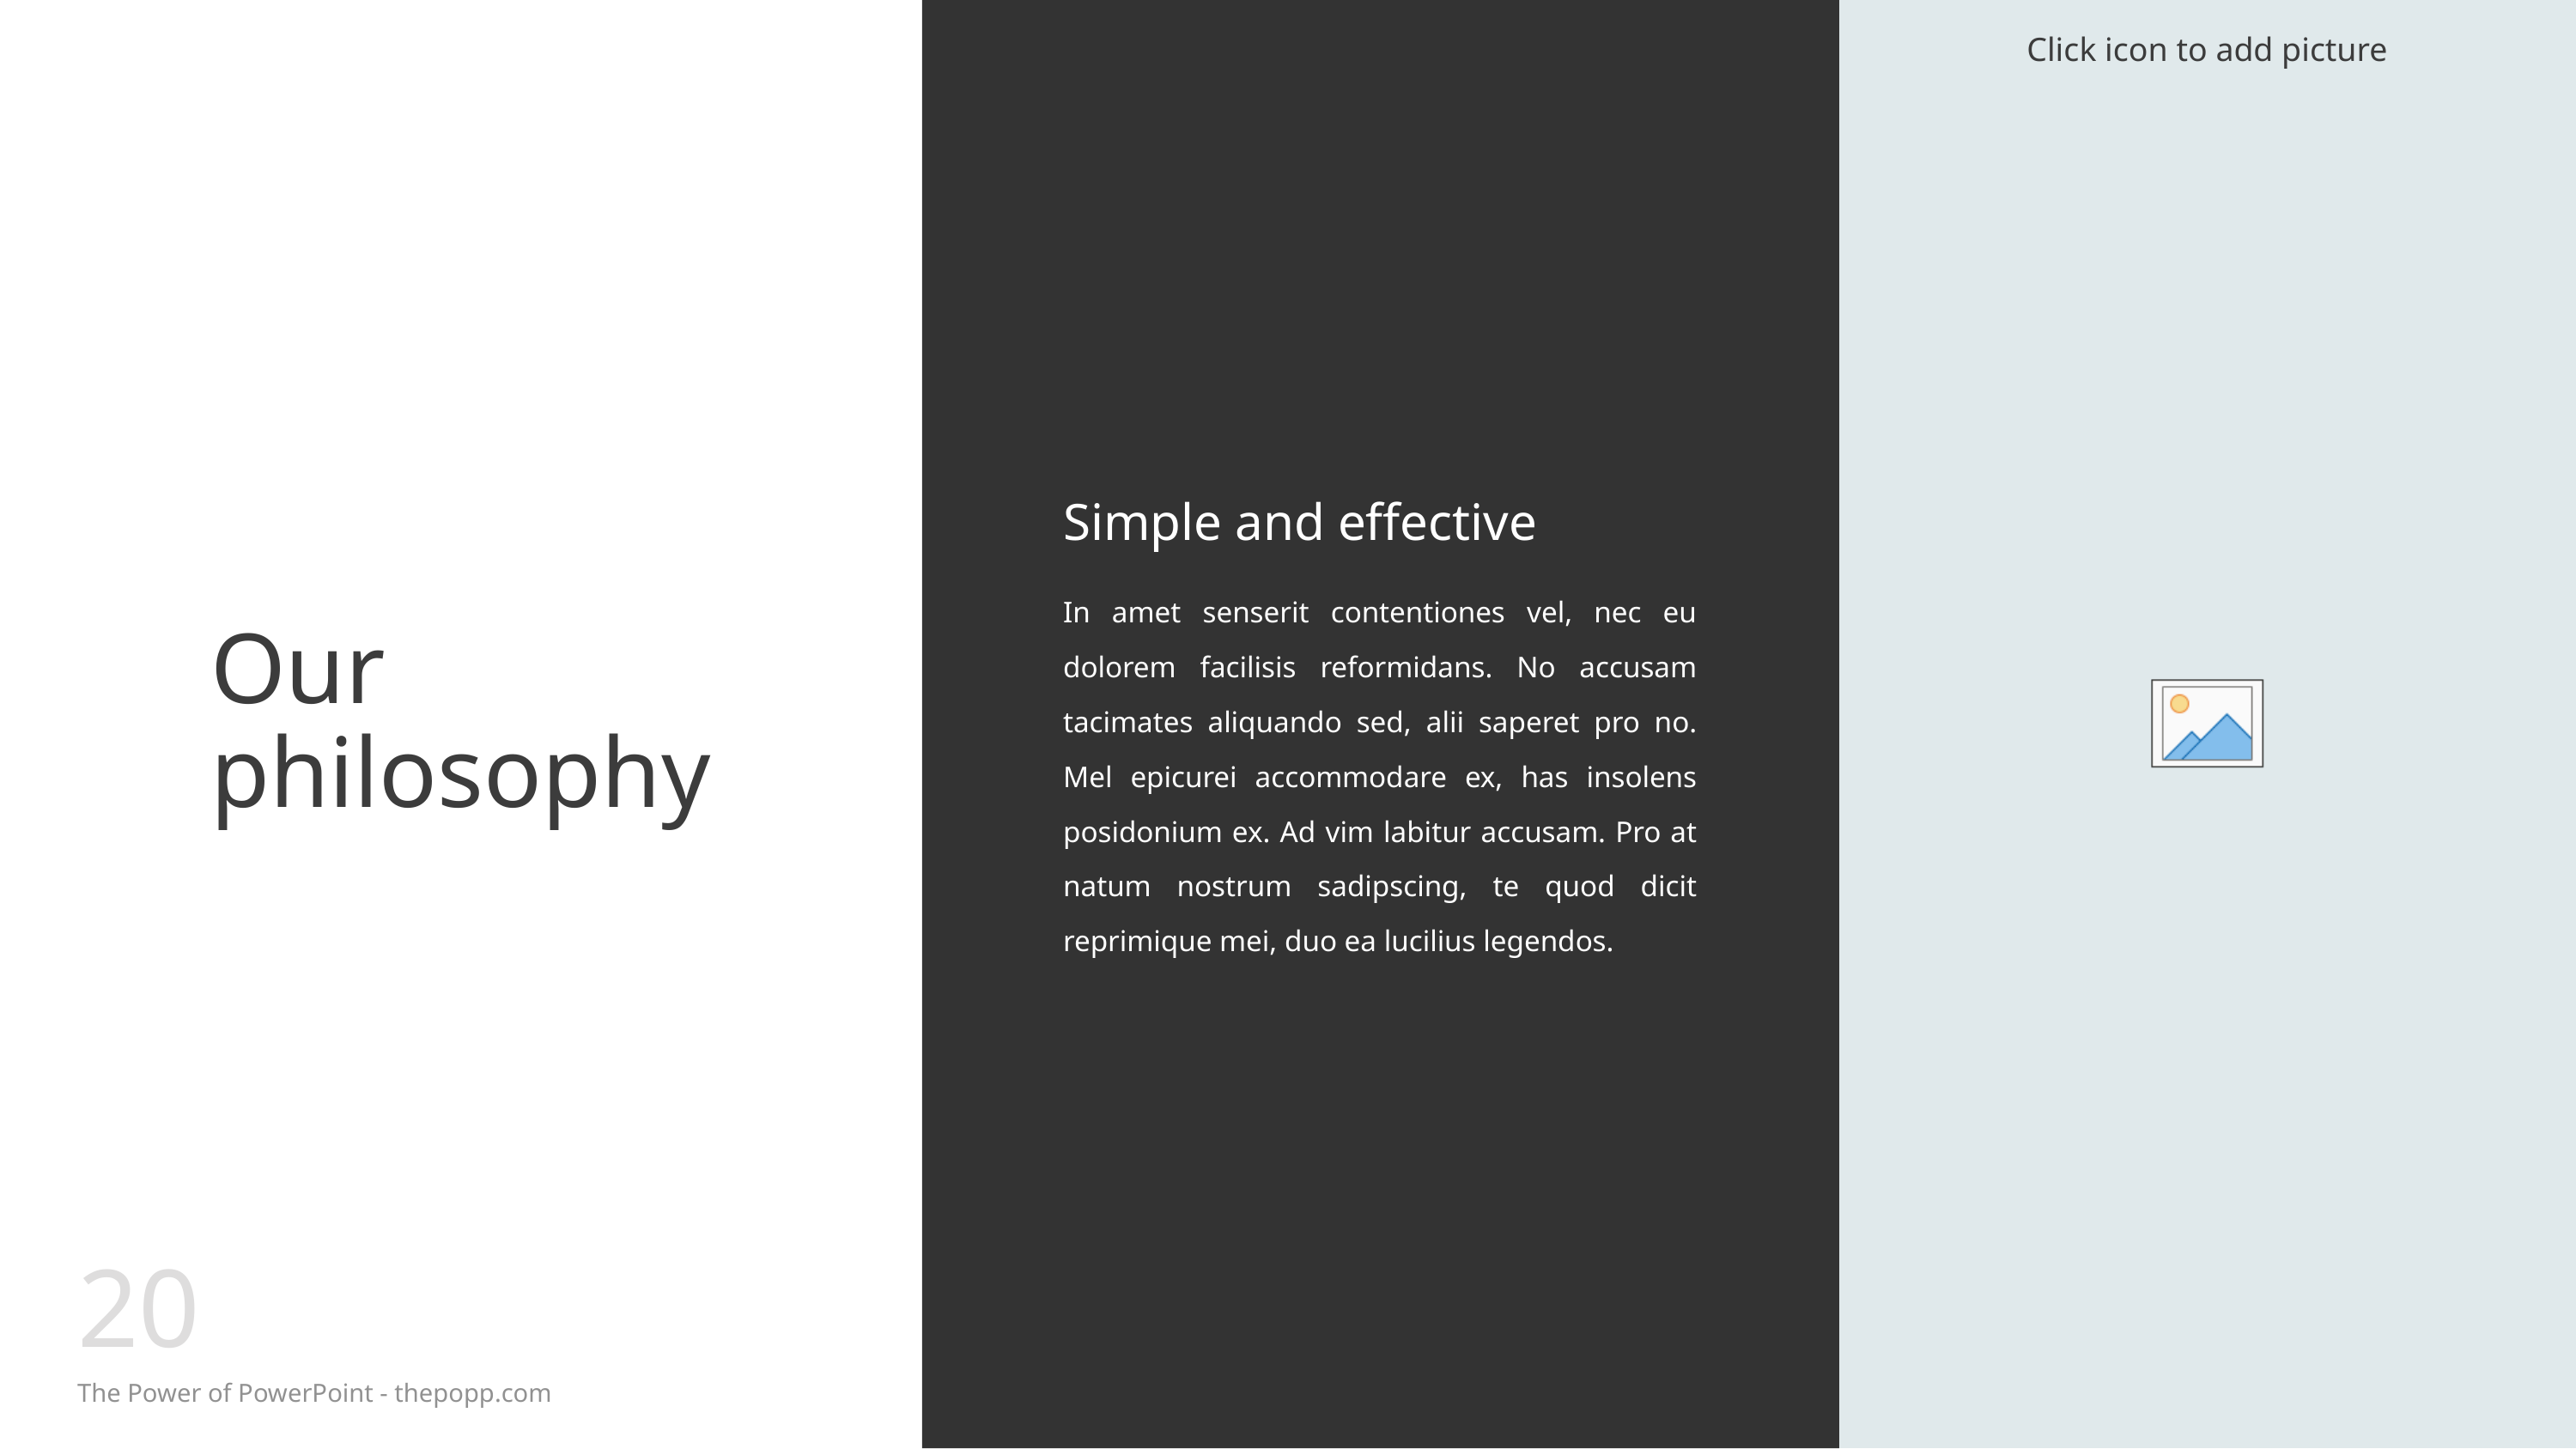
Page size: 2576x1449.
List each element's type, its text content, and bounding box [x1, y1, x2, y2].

picture [1838, 0, 2576, 1449]
footer The Power of PowerPoint - thepopp.com [64, 1354, 922, 1432]
list Simple and effective [1050, 466, 1711, 557]
title Our philosophy [197, 512, 835, 937]
list In amet senserit contentiones vel, nec eu dolorem facilisis reformidans. No accusam tacimates aliquando sed, alii saperet pro no. Mel epicurei accommodare ex, has insolens posidonium ex. Ad vim labitur accusam. Pro at natum nostrum sadipscing, te quod dicit reprimique mei, duo ea lucilius legendos. [1050, 567, 1711, 1028]
slide_number 20 [64, 1250, 237, 1393]
